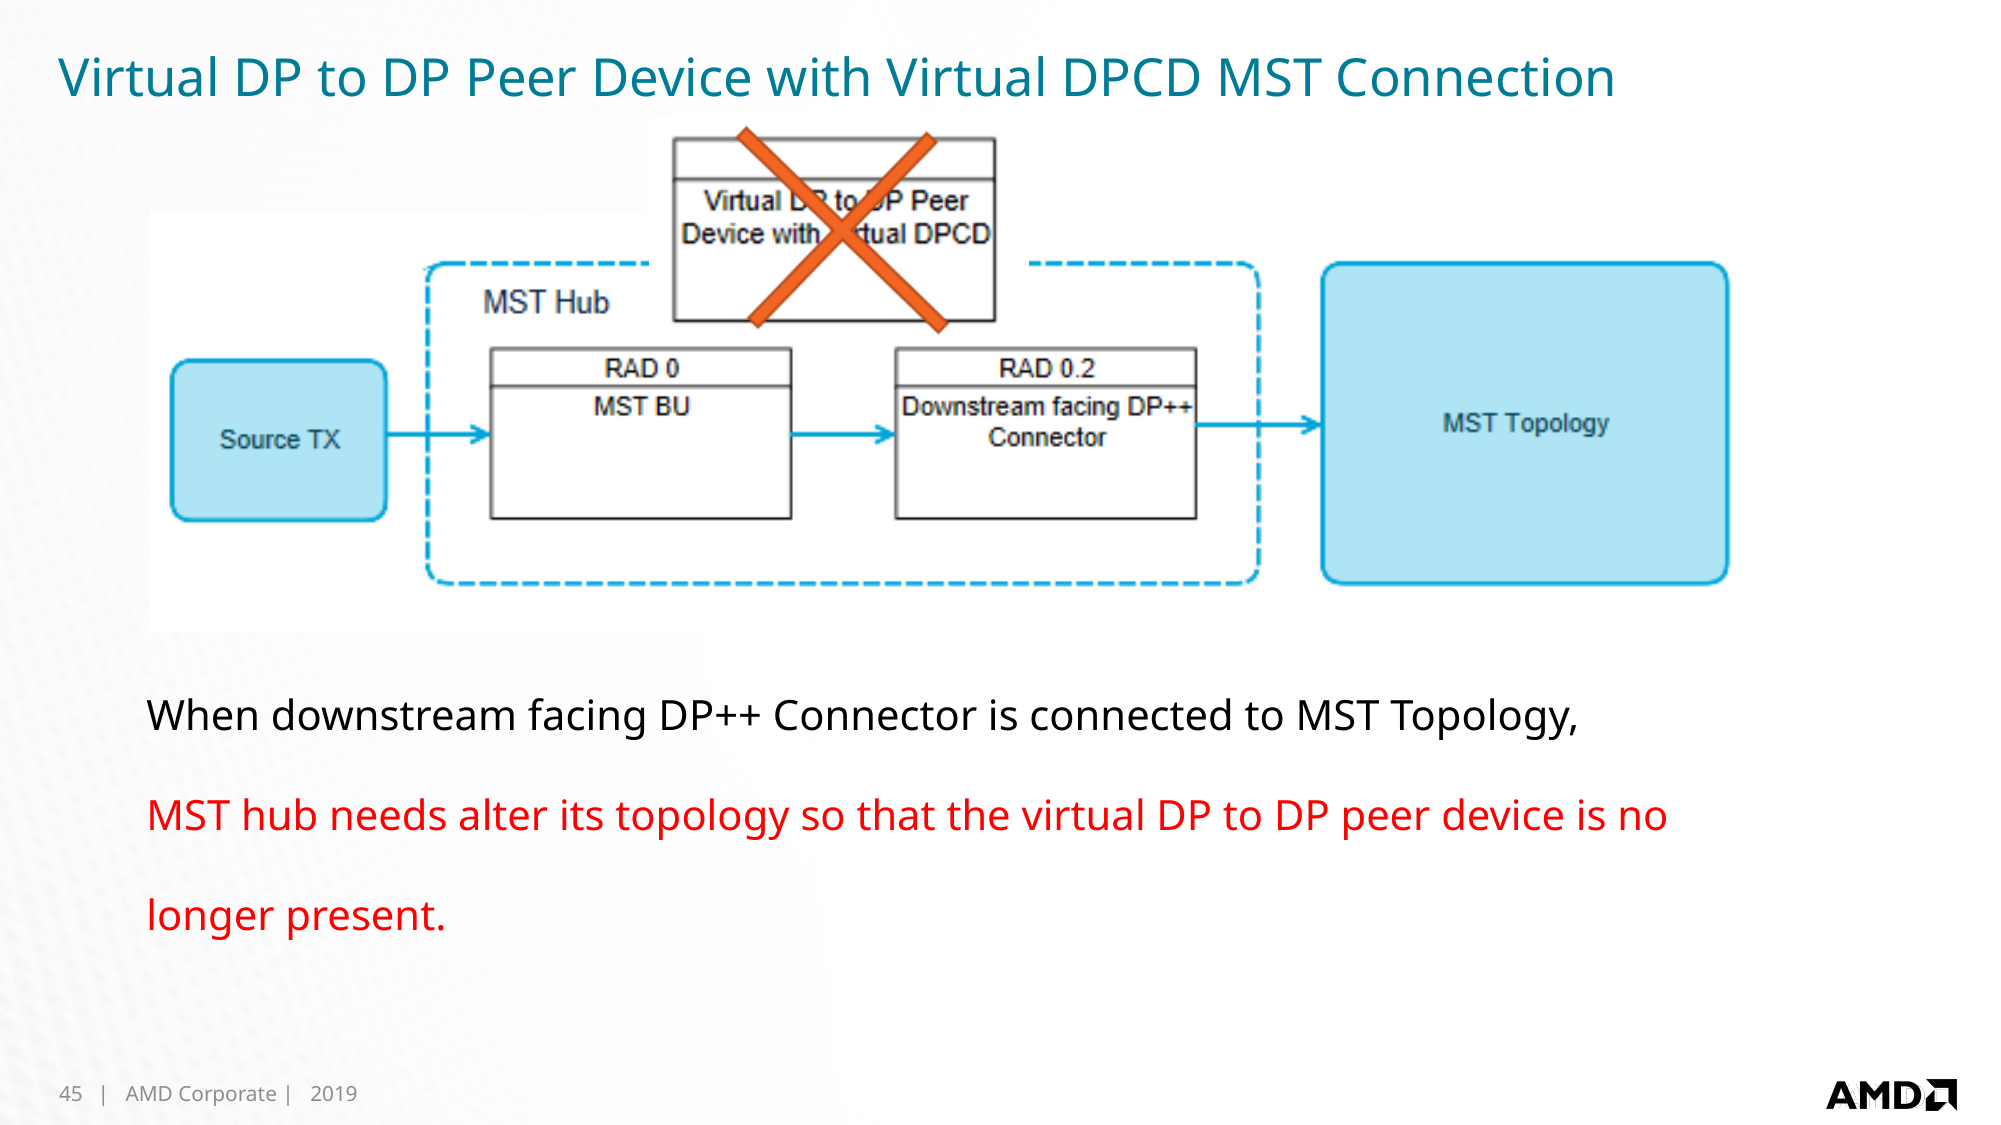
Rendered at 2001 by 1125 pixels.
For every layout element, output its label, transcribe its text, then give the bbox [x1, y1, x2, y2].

text_box When downstream facing DP++ Connector is connected to MST Topology, MST hub needs alter its topology so that the virtual DP to DP peer device is no longer present. [131, 631, 1754, 947]
slide_number 45 [0, 1065, 98, 1125]
title Virtual DP to DP Peer Device with Virtual DPCD MST Connection [43, 43, 1957, 116]
picture [0, 0, 2000, 1125]
footer | AMD Corporate | 2019 [98, 1065, 773, 1125]
